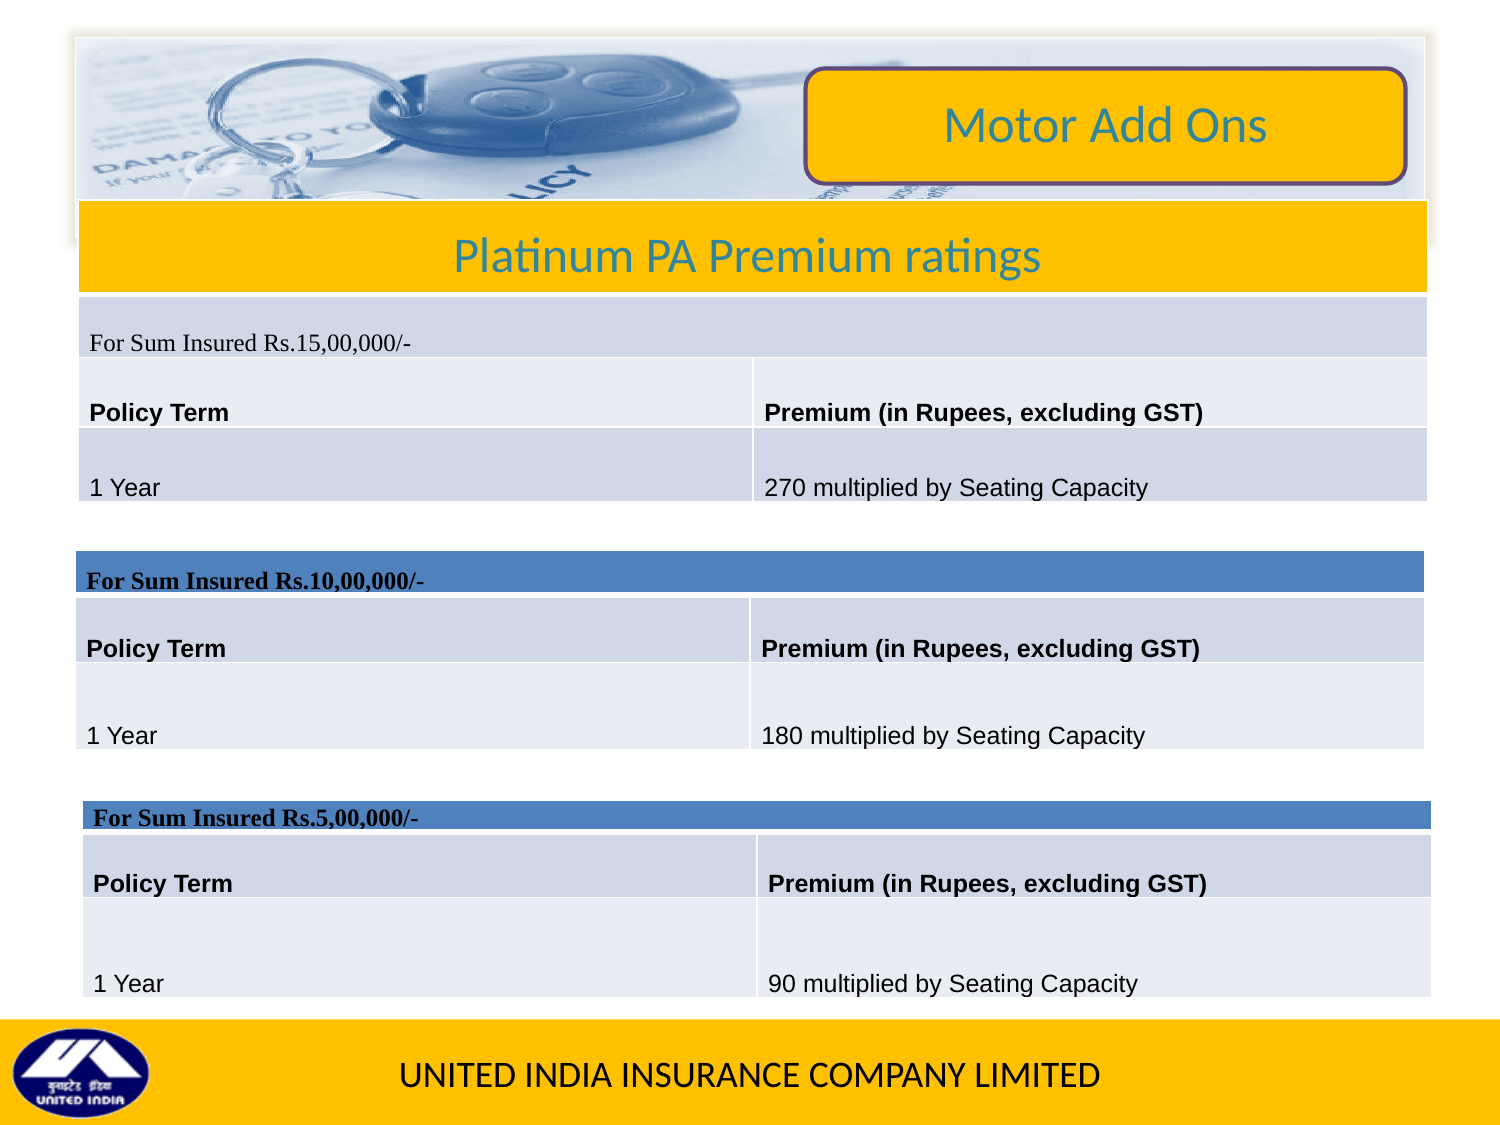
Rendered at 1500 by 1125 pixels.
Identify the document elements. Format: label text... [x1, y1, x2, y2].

table_cell 1 Year [83, 898, 756, 997]
table_cell Premium (in Rupees, excluding GST) [754, 358, 1427, 426]
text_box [805, 68, 1406, 184]
text_box UNITED INDIA INSURANCE COMPANY LIMITED [0, 1019, 1500, 1125]
table_cell Policy Term [79, 358, 752, 426]
table_header Platinum PA Premium ratings [79, 244, 1427, 292]
table_cell 1 Year [79, 428, 752, 501]
table_header For Sum Insured Rs.5,00,000/- [83, 801, 1431, 829]
table_cell Policy Term [83, 835, 756, 897]
table_cell For Sum Insured Rs.15,00,000/- [79, 297, 1427, 357]
table_cell Premium (in Rupees, excluding GST) [751, 598, 1424, 662]
picture [74, 37, 1426, 238]
table_cell Premium (in Rupees, excluding GST) [758, 835, 1431, 897]
table_cell 90 multiplied by Seating Capacity [758, 898, 1431, 997]
table_cell 270 multiplied by Seating Capacity [754, 428, 1427, 501]
table_cell 180 multiplied by Seating Capacity [751, 663, 1424, 749]
table_cell Policy Term [76, 598, 749, 662]
table_cell 1 Year [76, 663, 749, 749]
picture [11, 1027, 153, 1119]
table_header For Sum Insured Rs.10,00,000/- [76, 551, 1424, 592]
